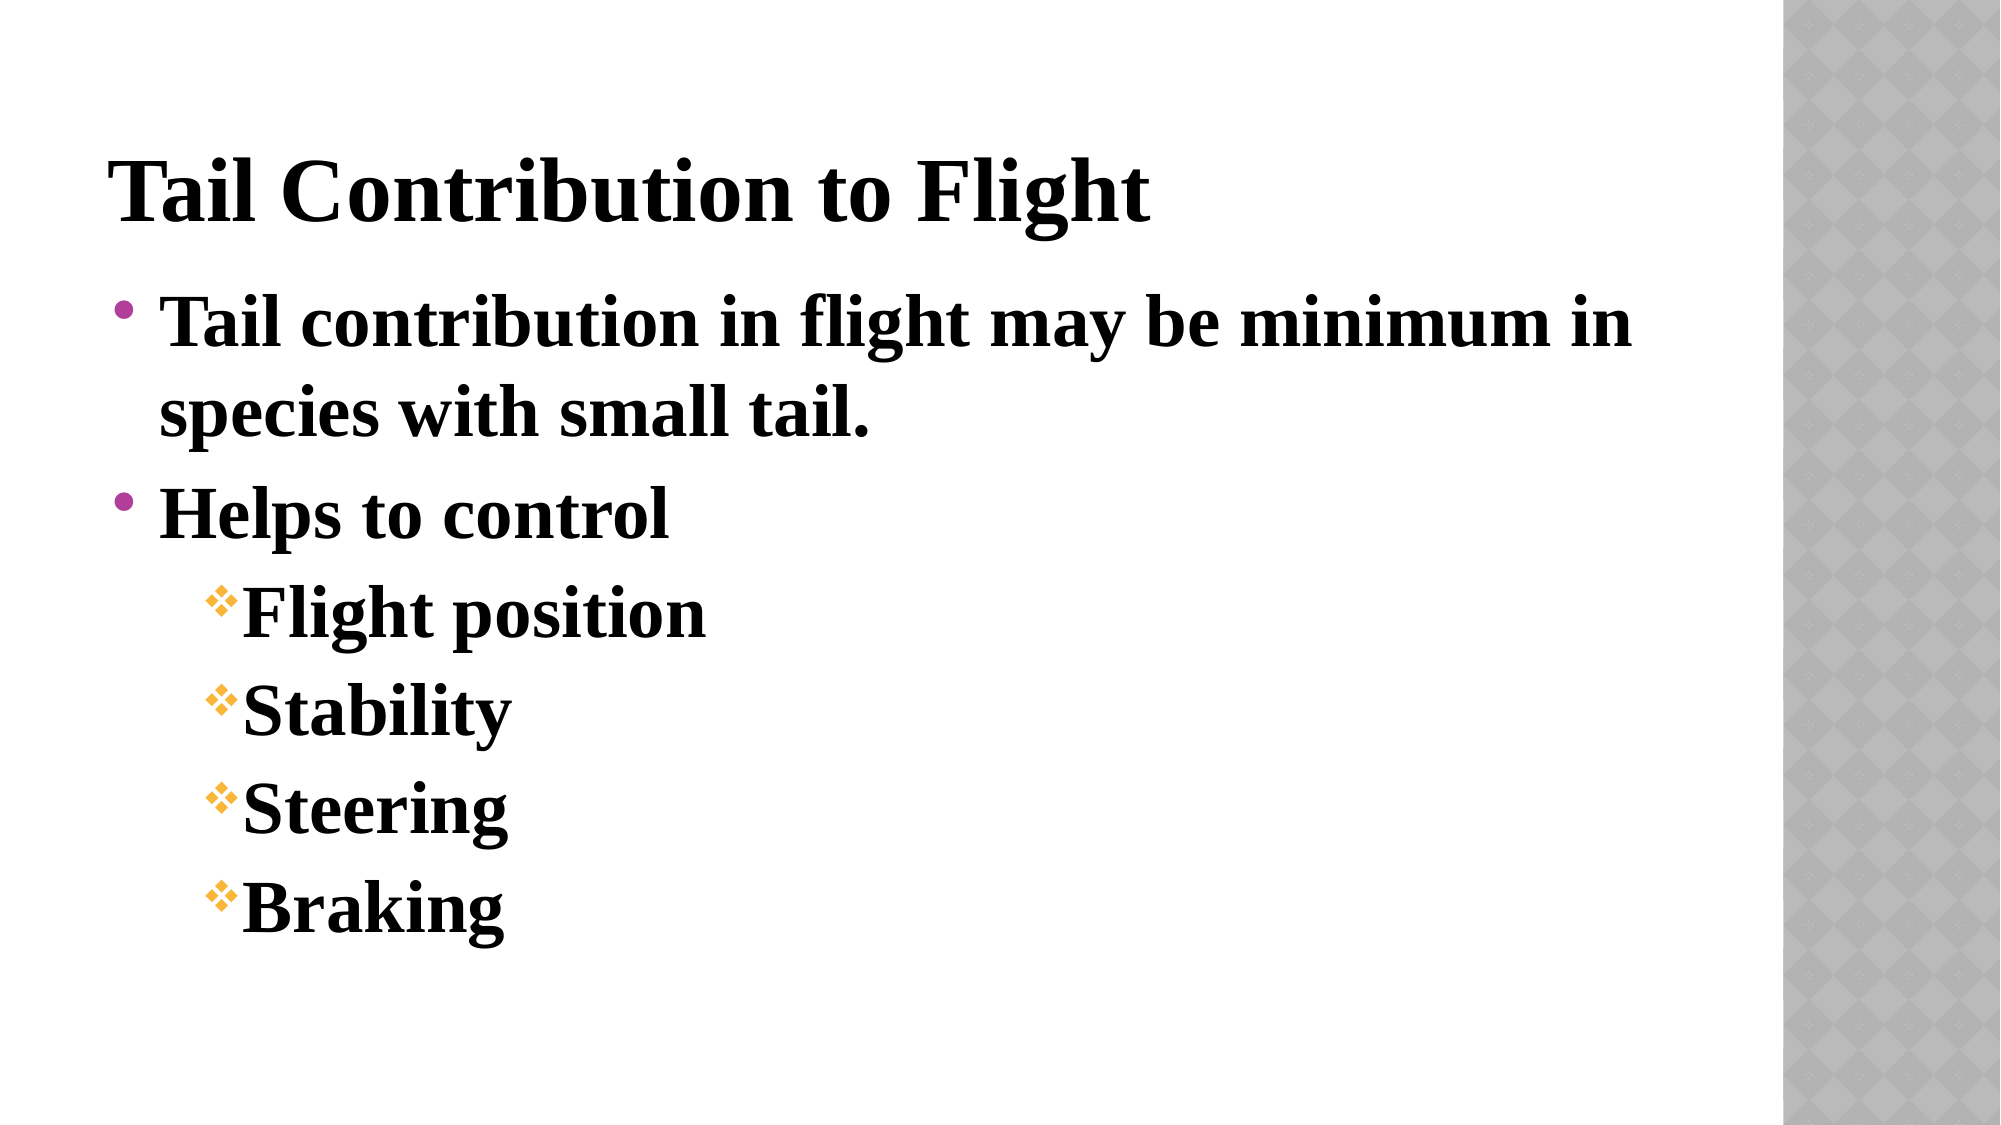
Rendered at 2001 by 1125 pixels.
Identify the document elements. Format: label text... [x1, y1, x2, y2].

list Tail contribution in flight may be minimum in species with small tail. Helps to control Flight position Stability Steering Braking [99, 264, 1684, 1059]
title Tail Contribution to Flight [99, 52, 1684, 240]
